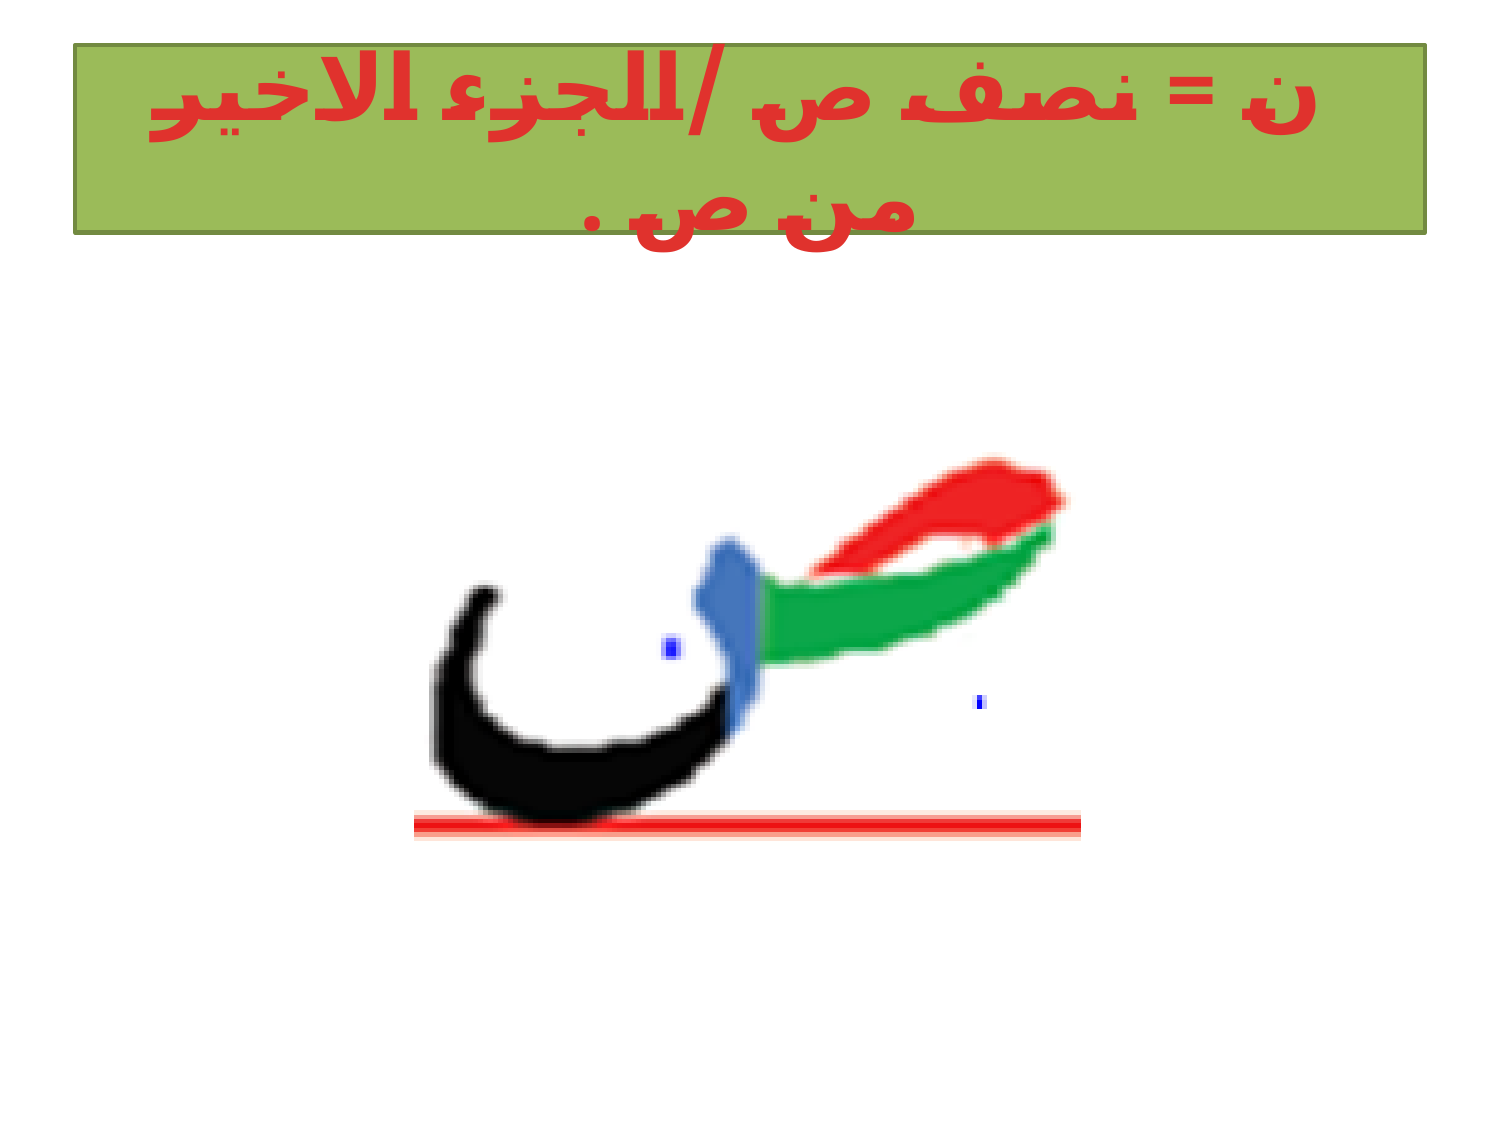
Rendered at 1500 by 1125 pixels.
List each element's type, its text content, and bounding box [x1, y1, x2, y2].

title ن = نصف ص /الجزء الاخير من ص . [73, 43, 1427, 235]
picture [395, 444, 1081, 847]
